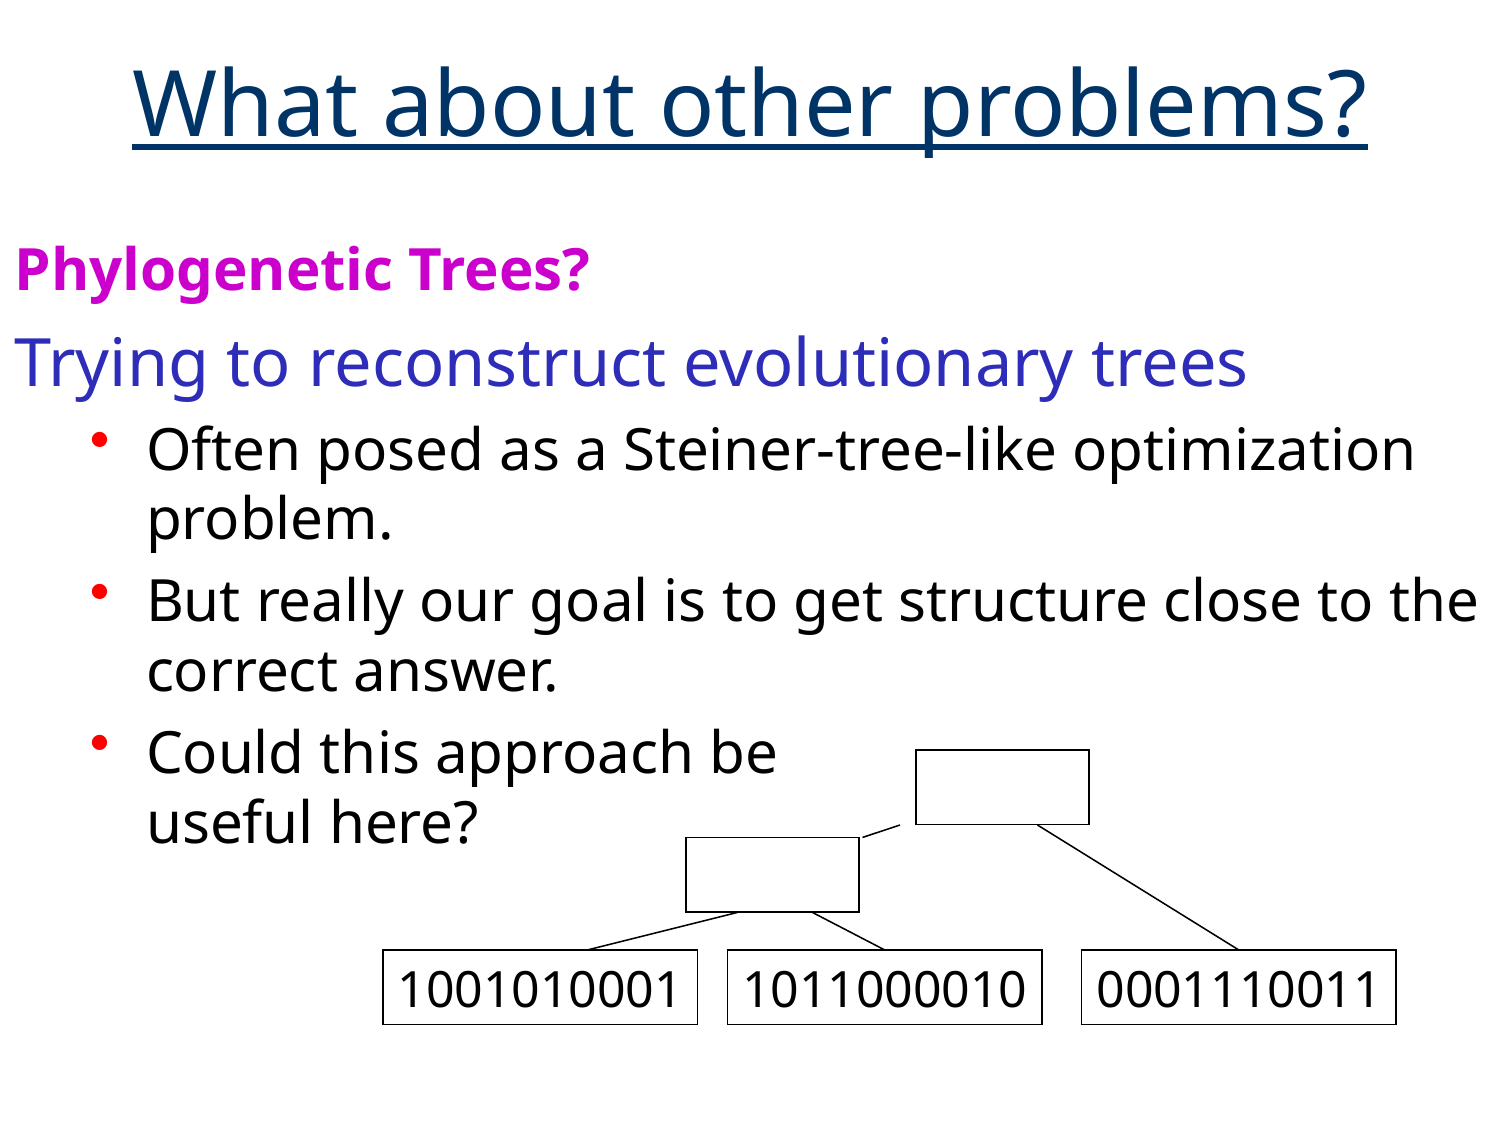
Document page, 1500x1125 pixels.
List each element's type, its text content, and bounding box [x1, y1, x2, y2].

title What about other problems? [0, 24, 1500, 176]
text_box Phylogenetic Trees? [0, 224, 1500, 312]
text_box Trying to reconstruct evolutionary trees Often posed as a Steiner-tree-like optimization problem. But really our goal is to get structure close to the correct answer. Could this approach be useful here? [0, 312, 1500, 738]
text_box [387, 749, 1388, 1063]
text_box Phylogenetic Trees? [0, 738, 1500, 800]
